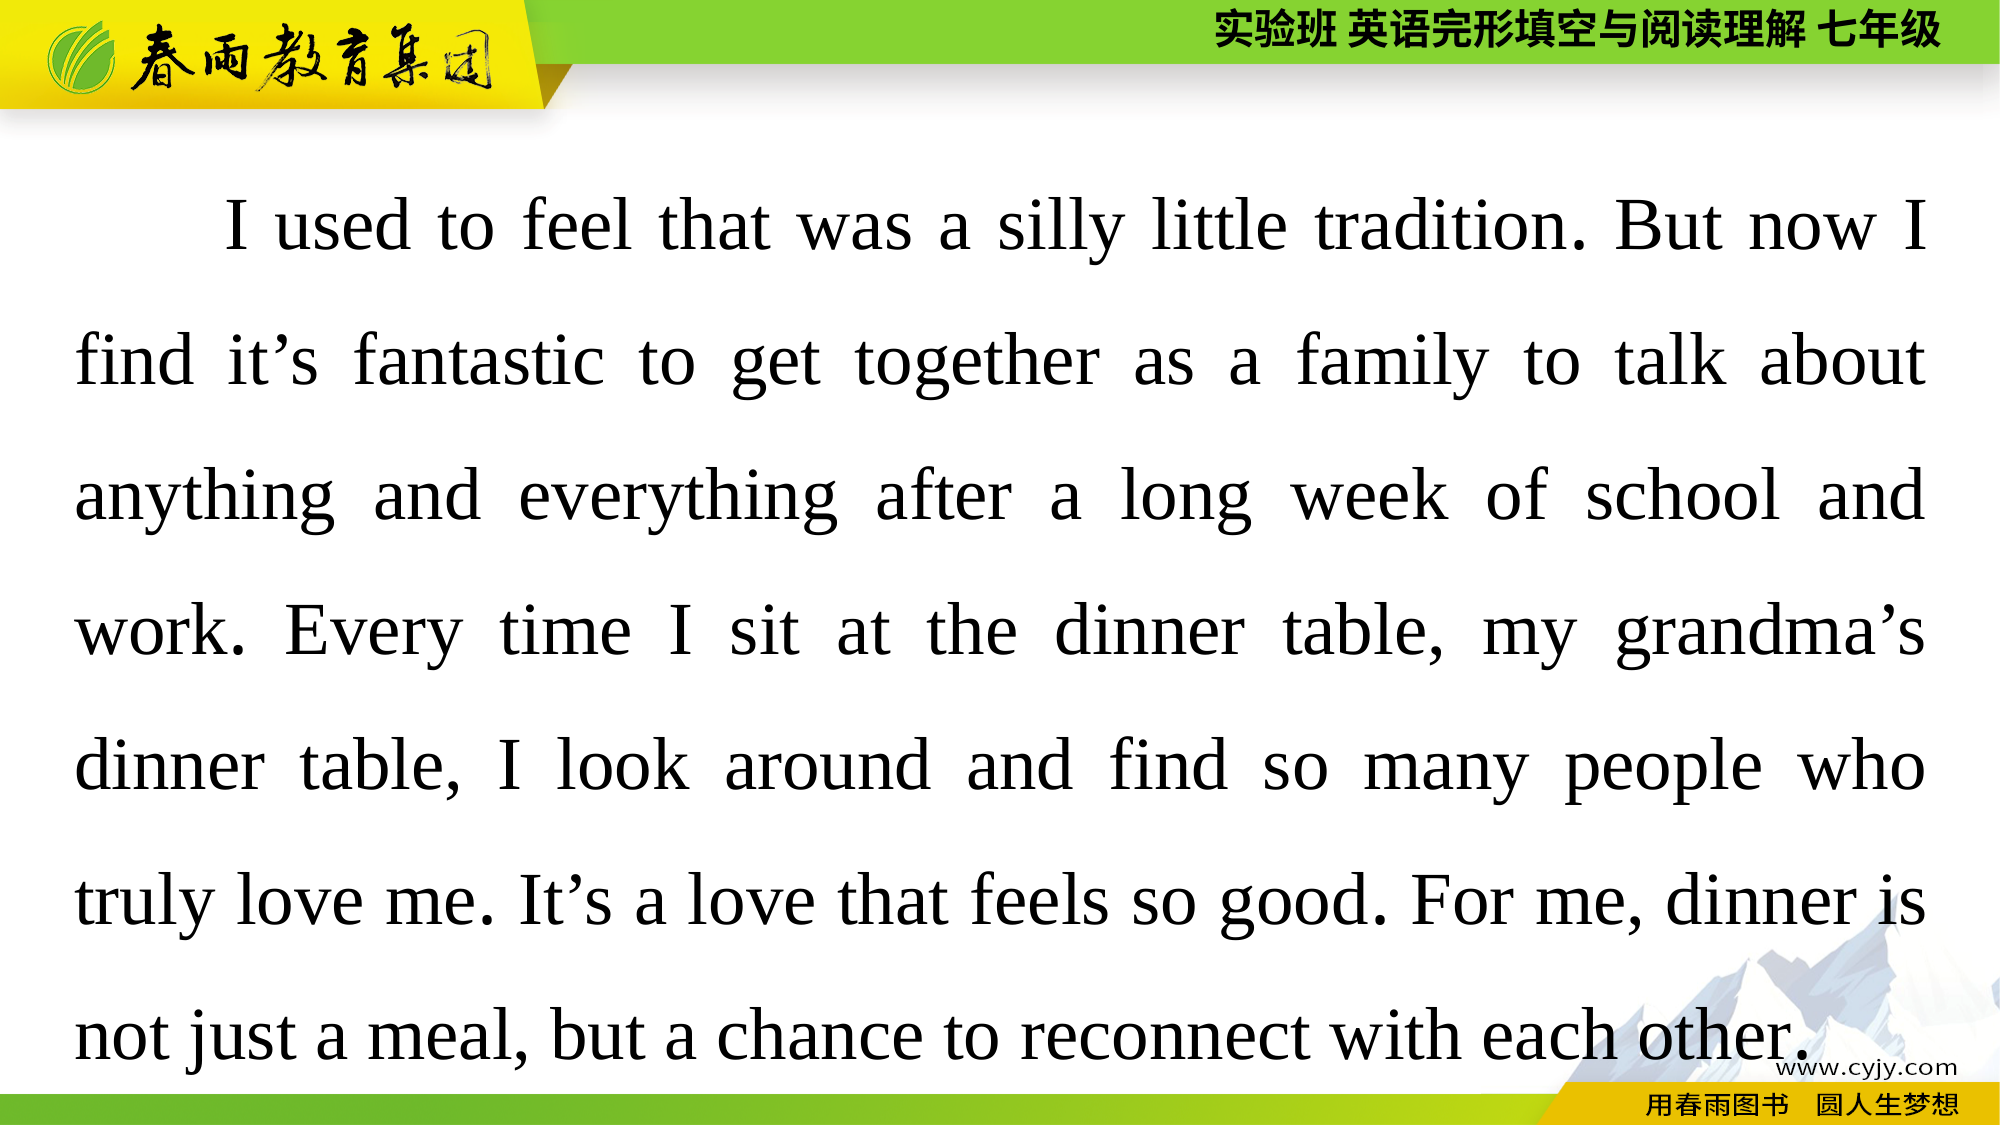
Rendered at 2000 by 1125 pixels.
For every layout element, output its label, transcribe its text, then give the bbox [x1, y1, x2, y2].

picture [0, 0, 2000, 1125]
list I used to feel that was a silly little tradition. But now I find it’s fantastic to get together as a family to talk about anything and everything after a long week of school and work. Every time I sit at the dinner table, my grandma’s dinner table, I look around and find so many people who truly love me. It’s a love that feels so good. For me, dinner is not just a meal, but a chance to reconnect with each other. [59, 122, 1944, 1075]
